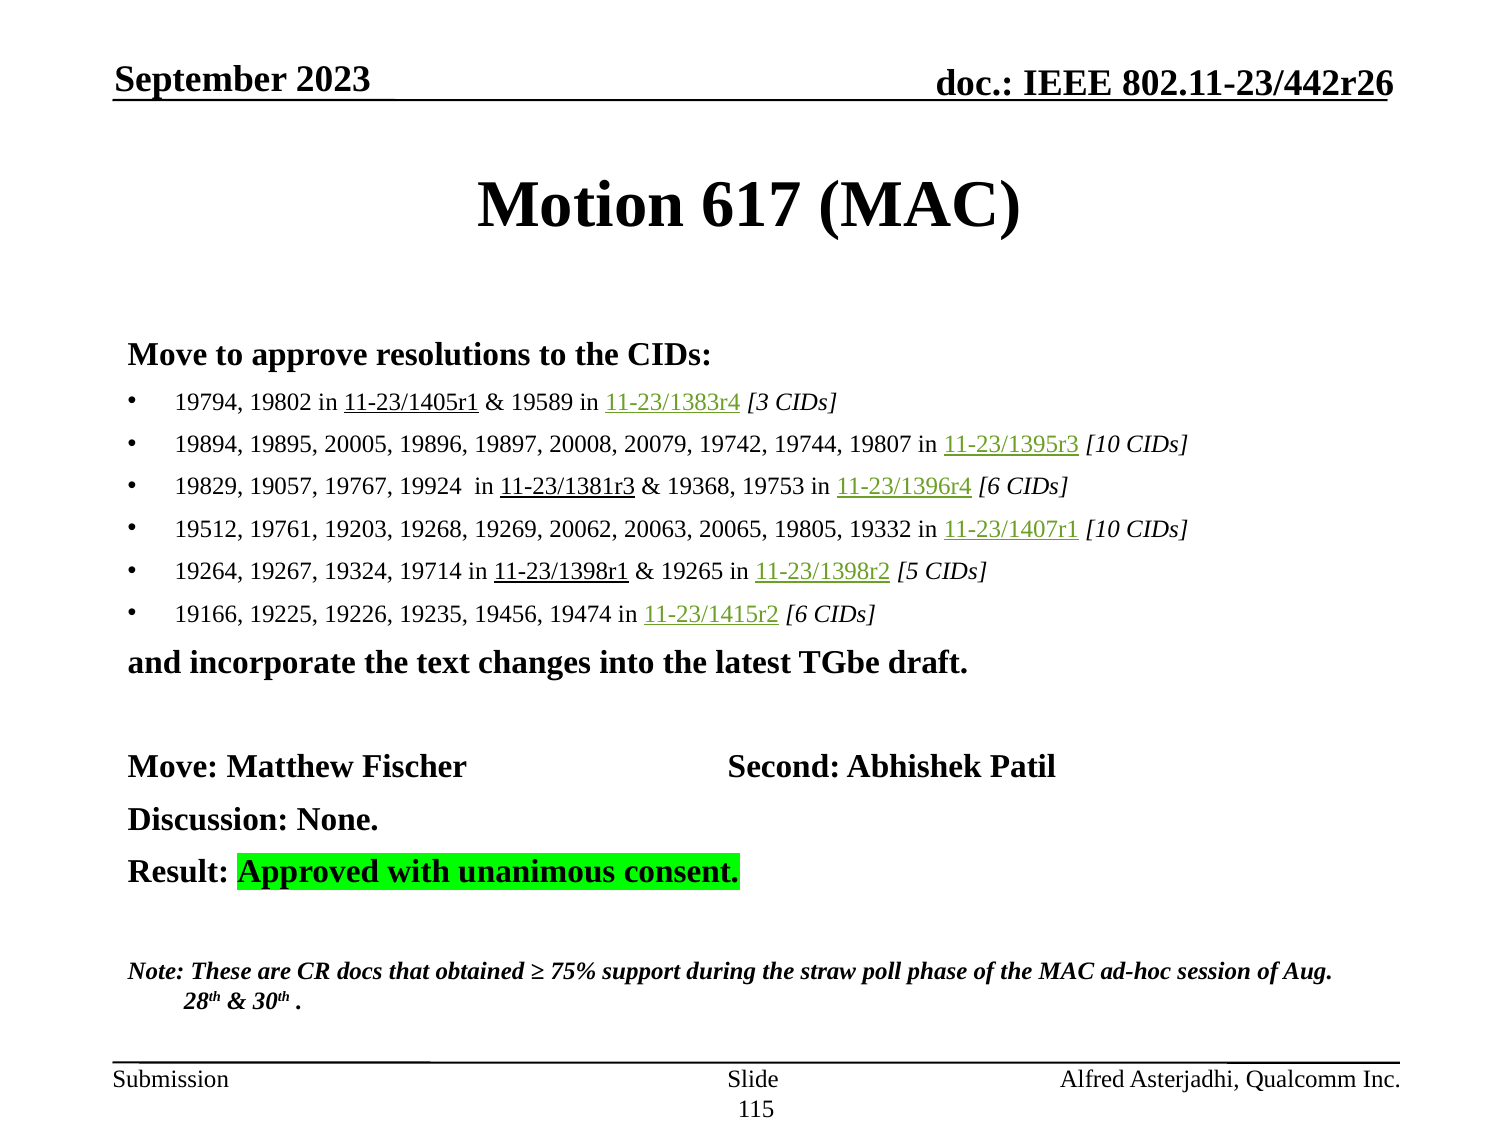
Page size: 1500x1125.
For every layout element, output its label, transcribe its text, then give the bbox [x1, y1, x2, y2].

slide_number Slide 115 [712, 1061, 800, 1123]
title Motion 617 (MAC) [112, 112, 1388, 288]
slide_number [114, 54, 423, 100]
list Move to approve resolutions to the CIDs: 19794, 19802 in 11-23/1405r1 & 19589 in 11-23/1383r4 [3 CIDs] 19894, 19895, 20005, 19896, 19897, 20008, 20079, 19742, 19744, 19807 in 11-23/1395r3 [10 CIDs] 19829, 19057, 19767, 19924 in 11-23/1381r3 & 19368, 19753 in 11-23/1396r4 [6 CIDs] 19512, 19761, 19203, 19268, 19269, 20062, 20063, 20065, 19805, 19332 in 11-23/1407r1 [10 CIDs] 19264, 19267, 19324, 19714 in 11-23/1398r1 & 19265 in 11-23/1398r2 [5 CIDs] 19166, 19225, 19226, 19235, 19456, 19474 in 11-23/1415r2 [6 CIDs] and incorporate the text changes into the latest TGbe draft. Move: Matthew Fischer Second: Abhishek Patil Discussion: None. Result: Approved with unanimous consent. Note: These are CR docs that obtained ≥ 75% support during the straw poll phase of the MAC ad-hoc session of Aug. 28th & 30th . [112, 324, 1388, 1063]
footer Alfred Asterjadhi, Qualcomm Inc. [878, 1061, 1402, 1093]
